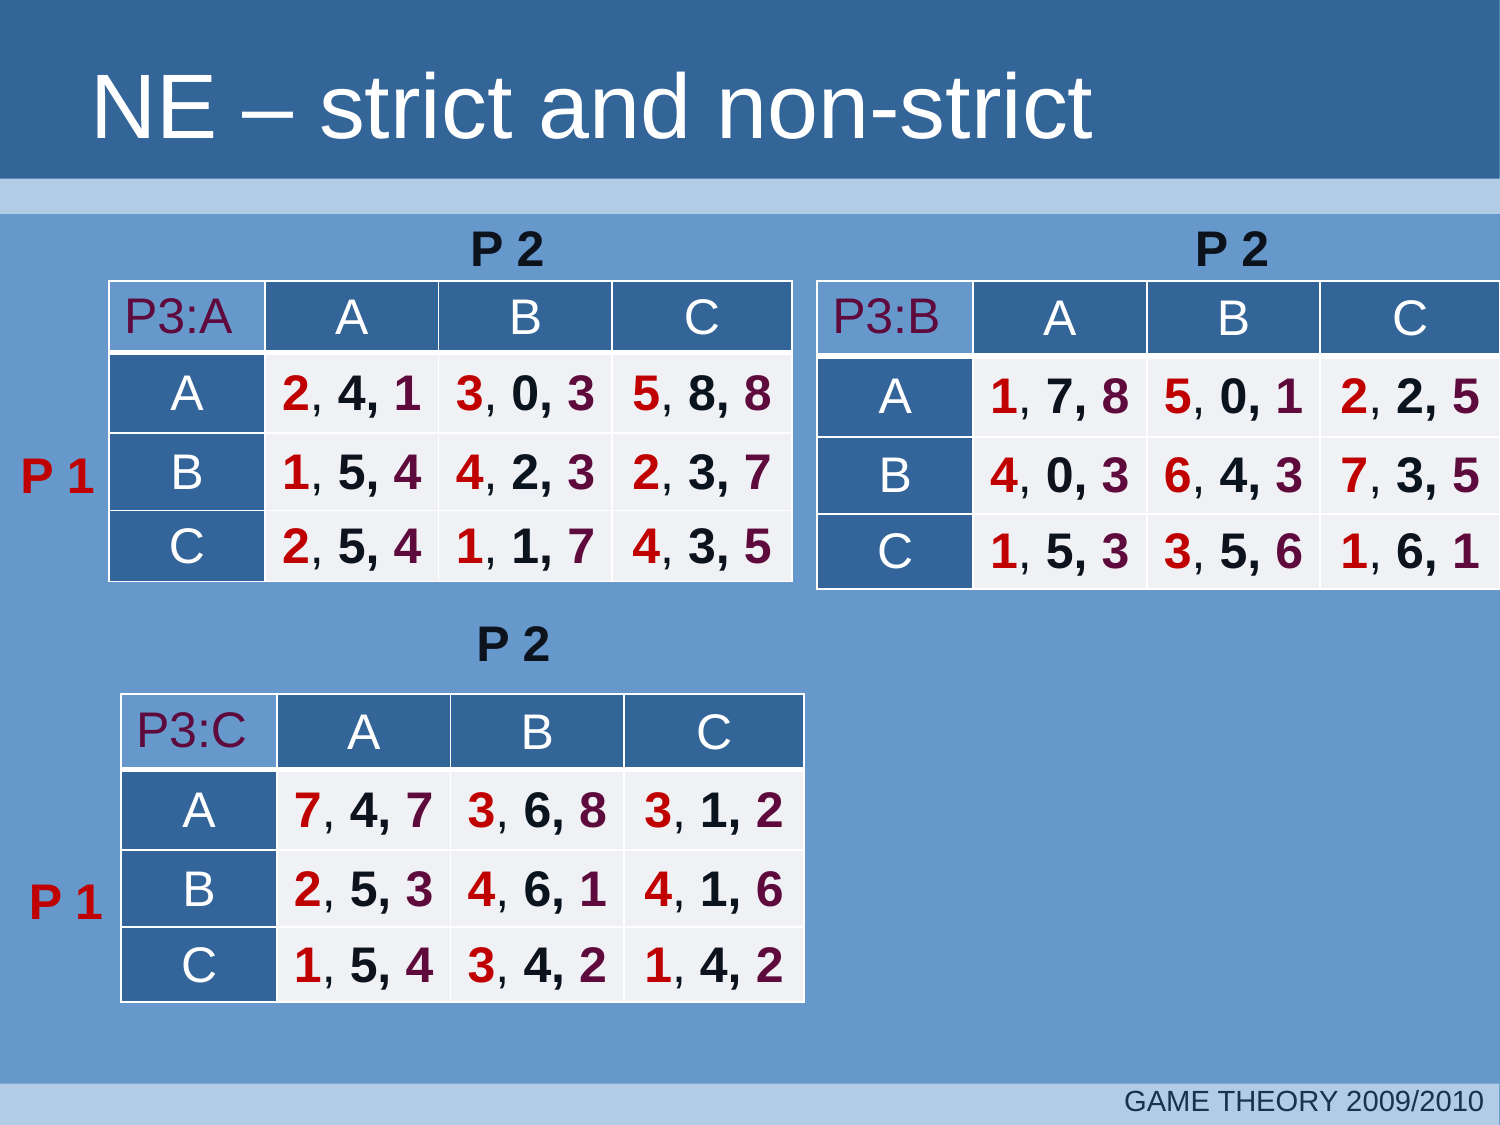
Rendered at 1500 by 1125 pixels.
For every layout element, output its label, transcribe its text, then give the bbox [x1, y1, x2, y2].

table_cell 4, 3, 5 [613, 511, 791, 581]
table_cell A [122, 772, 276, 849]
table_header A [266, 282, 438, 350]
text_box P 2 [414, 209, 601, 284]
table_cell 2, 5, 4 [266, 511, 438, 581]
table_cell 1, 6, 1 [1321, 515, 1499, 588]
table_header A [278, 695, 450, 767]
table_cell 3, 4, 2 [451, 928, 623, 1001]
table_cell 1, 1, 7 [439, 511, 611, 581]
table_cell 7, 4, 7 [278, 772, 450, 849]
table_cell 1, 5, 3 [974, 515, 1146, 588]
table_header P3:C [122, 695, 276, 767]
table_header C [625, 695, 803, 767]
table_header P3:B [818, 282, 972, 353]
table_cell 6, 4, 3 [1148, 438, 1319, 513]
table_header B [1148, 282, 1319, 353]
table_cell 4, 0, 3 [974, 438, 1146, 513]
table_cell C [122, 928, 276, 1001]
table_cell C [818, 515, 972, 588]
table_cell 3, 0, 3 [439, 355, 611, 432]
table_header C [613, 282, 791, 350]
table_header B [439, 282, 611, 350]
table_cell 1, 5, 4 [266, 434, 438, 510]
table_cell A [110, 355, 264, 432]
table_cell 2, 2, 5 [1321, 359, 1499, 436]
table_cell 5, 8, 8 [613, 355, 791, 432]
table_cell B [818, 438, 972, 513]
text_box P 1 [0, 861, 120, 937]
table_cell 1, 7, 8 [974, 359, 1146, 436]
table_cell 7, 3, 5 [1321, 438, 1499, 513]
title NE – strict and non-strict [74, 42, 1436, 162]
table_cell 3, 5, 6 [1148, 515, 1319, 588]
table_cell 2, 4, 1 [266, 355, 438, 432]
table_header C [1321, 282, 1499, 353]
table_cell B [110, 434, 264, 510]
text_box P 2 [420, 604, 607, 680]
table_cell B [122, 851, 276, 926]
text_box GAME THEORY 2009/2010 [1109, 1075, 1500, 1125]
table_cell 5, 0, 1 [1148, 359, 1319, 436]
table_header B [451, 695, 623, 767]
table_cell 3, 1, 2 [625, 772, 803, 849]
table_cell C [110, 511, 264, 581]
text_box P 1 [0, 436, 116, 512]
table_cell 3, 6, 8 [451, 772, 623, 849]
table_cell 4, 2, 3 [439, 434, 611, 510]
text_box P 2 [1139, 209, 1325, 280]
table_cell A [818, 359, 972, 436]
table_cell 1, 5, 4 [278, 928, 450, 1001]
table_cell 4, 1, 6 [625, 851, 803, 926]
table_cell 1, 4, 2 [625, 928, 803, 1001]
table_cell 2, 3, 7 [613, 434, 791, 510]
table_header A [974, 282, 1146, 353]
table_cell 4, 6, 1 [451, 851, 623, 926]
table_header P3:A [110, 282, 264, 350]
table_cell 2, 5, 3 [278, 851, 450, 926]
